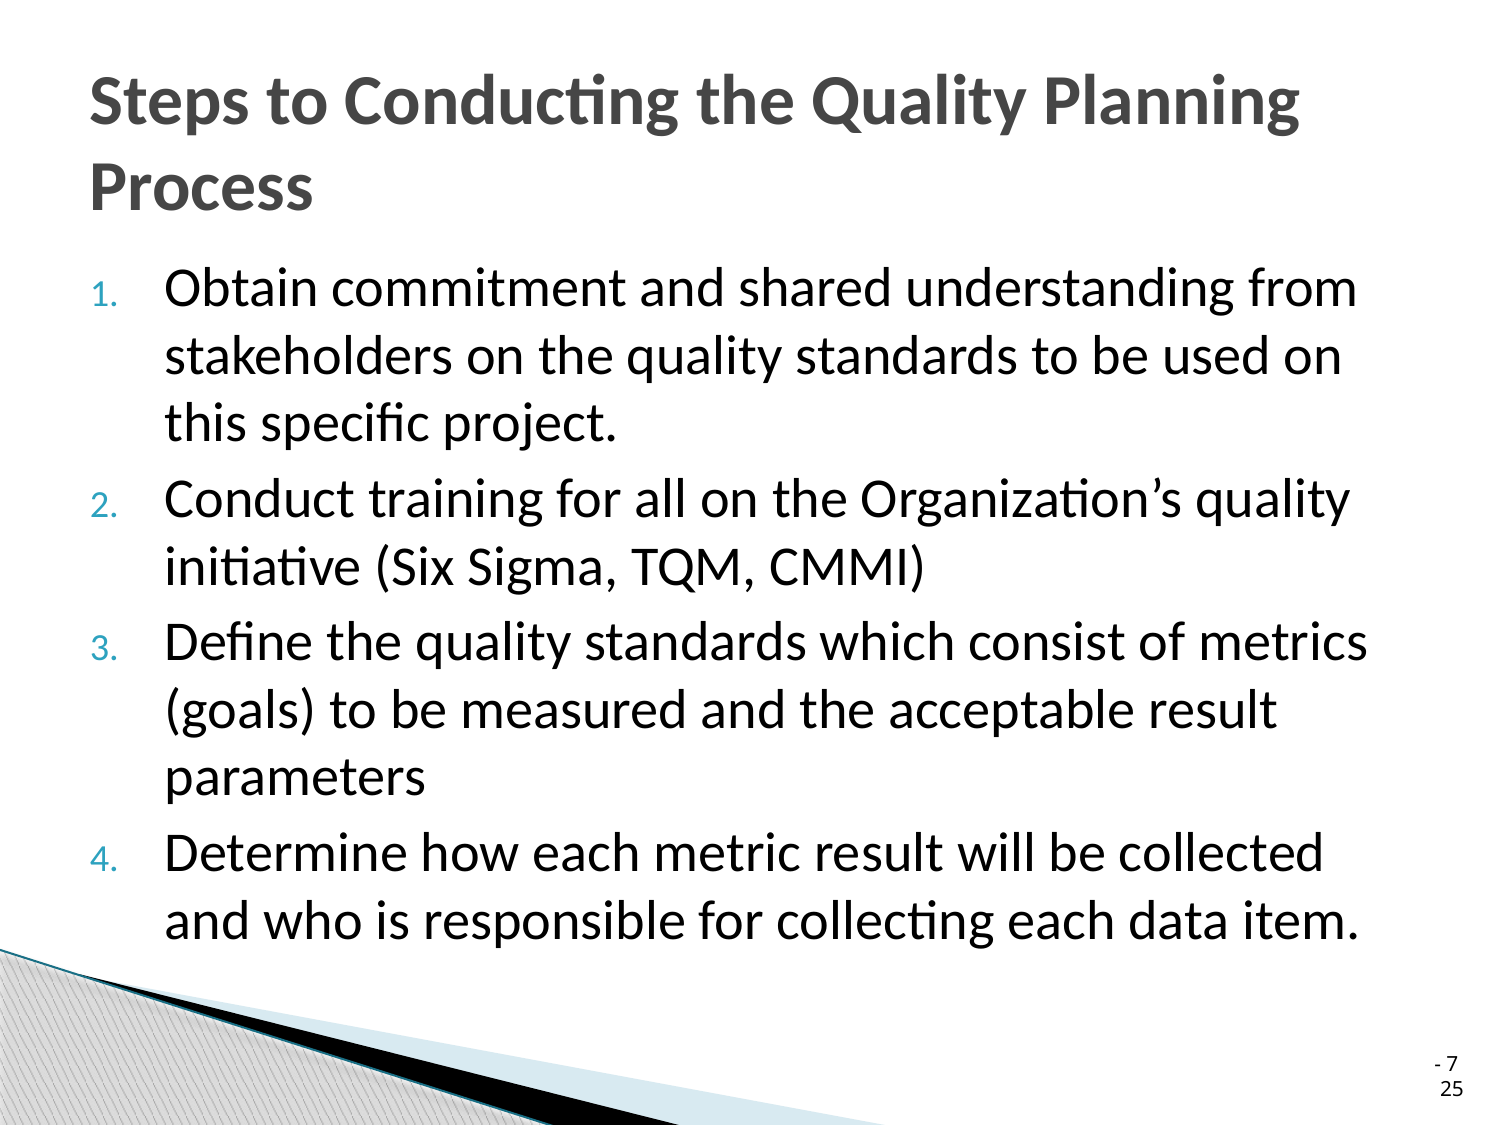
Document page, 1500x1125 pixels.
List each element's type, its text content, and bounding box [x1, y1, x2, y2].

title Steps to Conducting the Quality Planning Process [75, 45, 1425, 233]
slide_number 7 - 25 [1418, 1051, 1479, 1112]
list Obtain commitment and shared understanding from stakeholders on the quality standards to be used on this specific project. Conduct training for all on the Organization’s quality initiative (Six Sigma, TQM, CMMI) Define the quality standards which consist of metrics (goals) to be measured and the acceptable result parameters Determine how each metric result will be collected and who is responsible for collecting each data item. [75, 243, 1425, 986]
